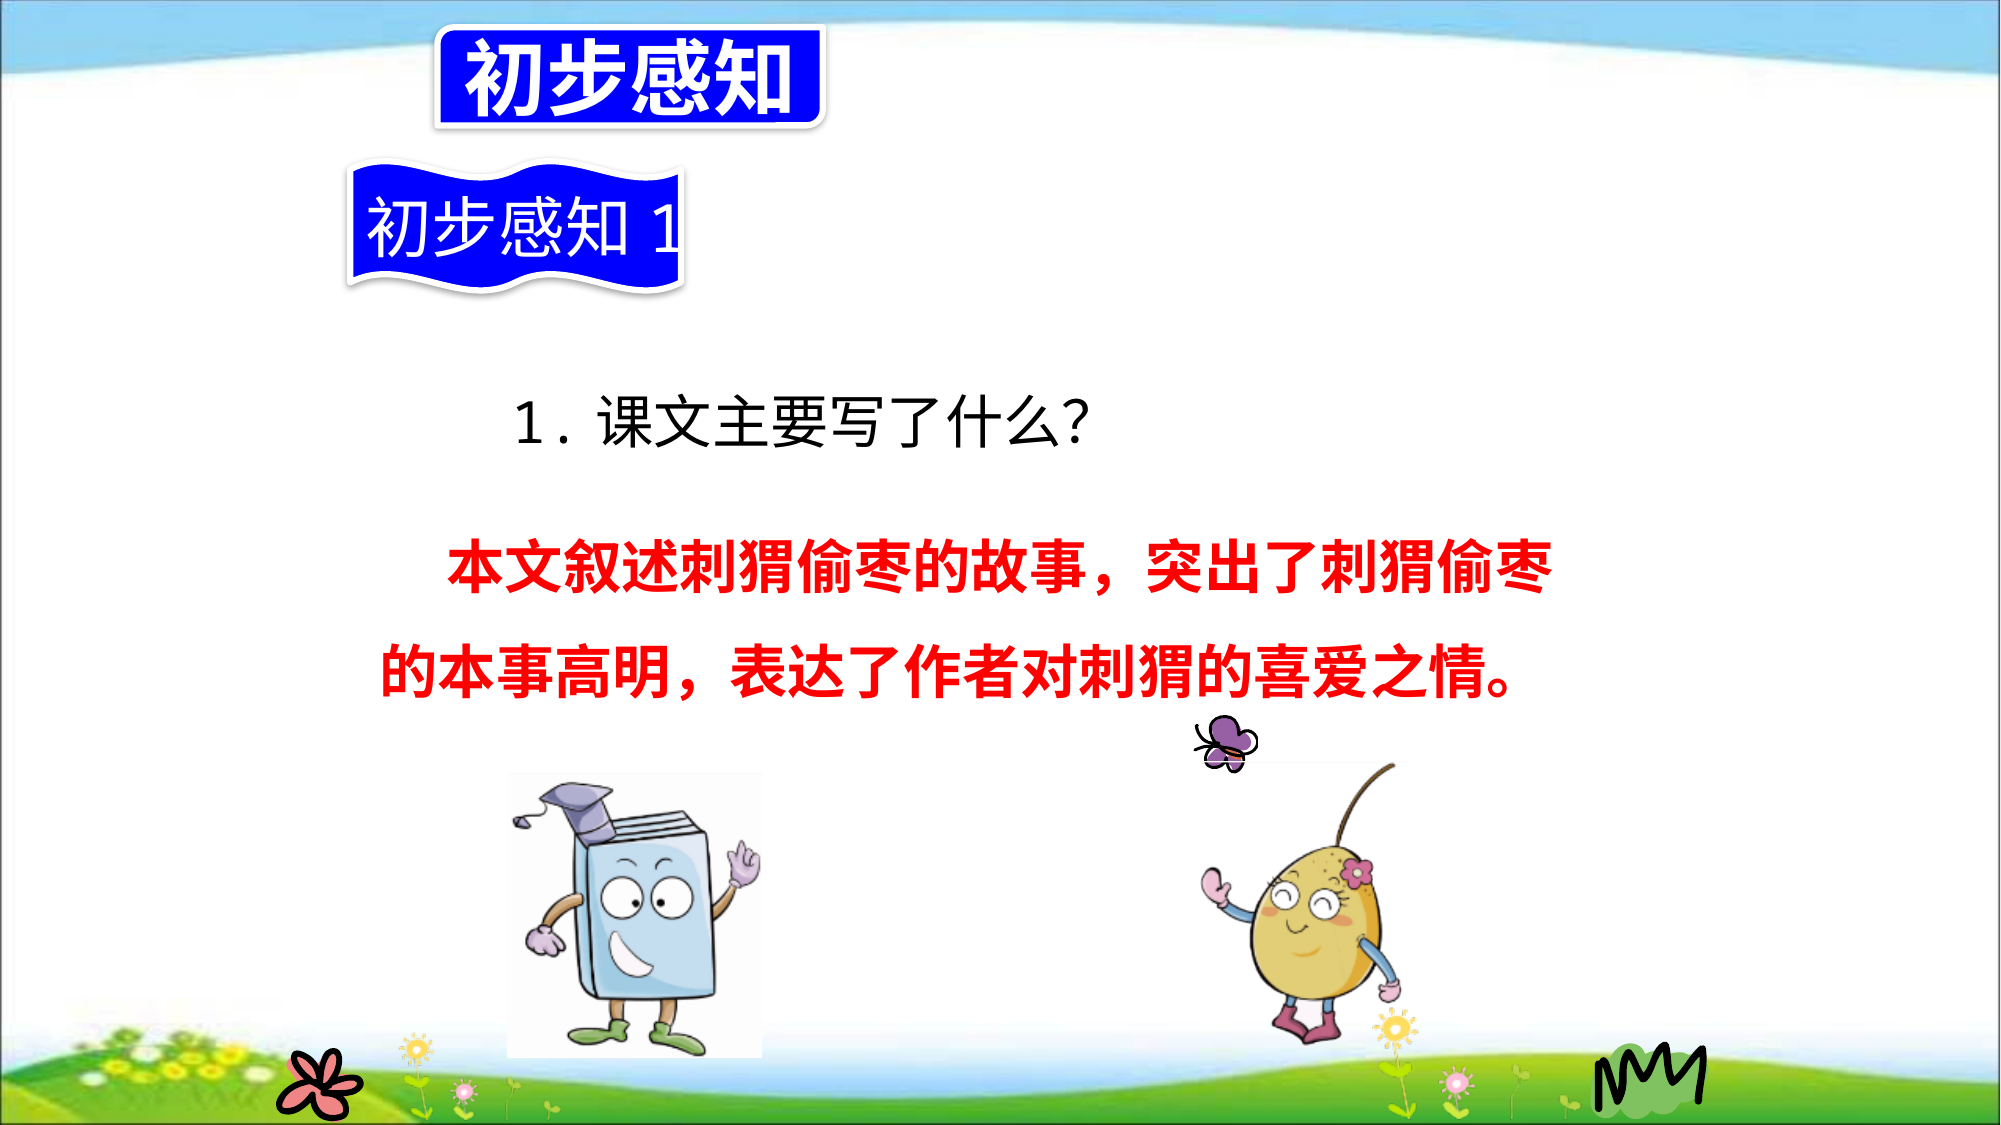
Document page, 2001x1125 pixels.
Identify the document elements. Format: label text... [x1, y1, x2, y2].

text_box 1.课文主要写了什么？ [496, 377, 1591, 463]
picture [0, 0, 2001, 1125]
text_box 初步感知1 [347, 158, 685, 294]
text_box 初步感知 [434, 24, 826, 129]
text_box 本文叙述刺猬偷枣的故事，突出了刺猬偷枣的本事高明，表达了作者对刺猬的喜爱之情。 [365, 487, 1615, 713]
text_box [1187, 714, 1406, 1053]
